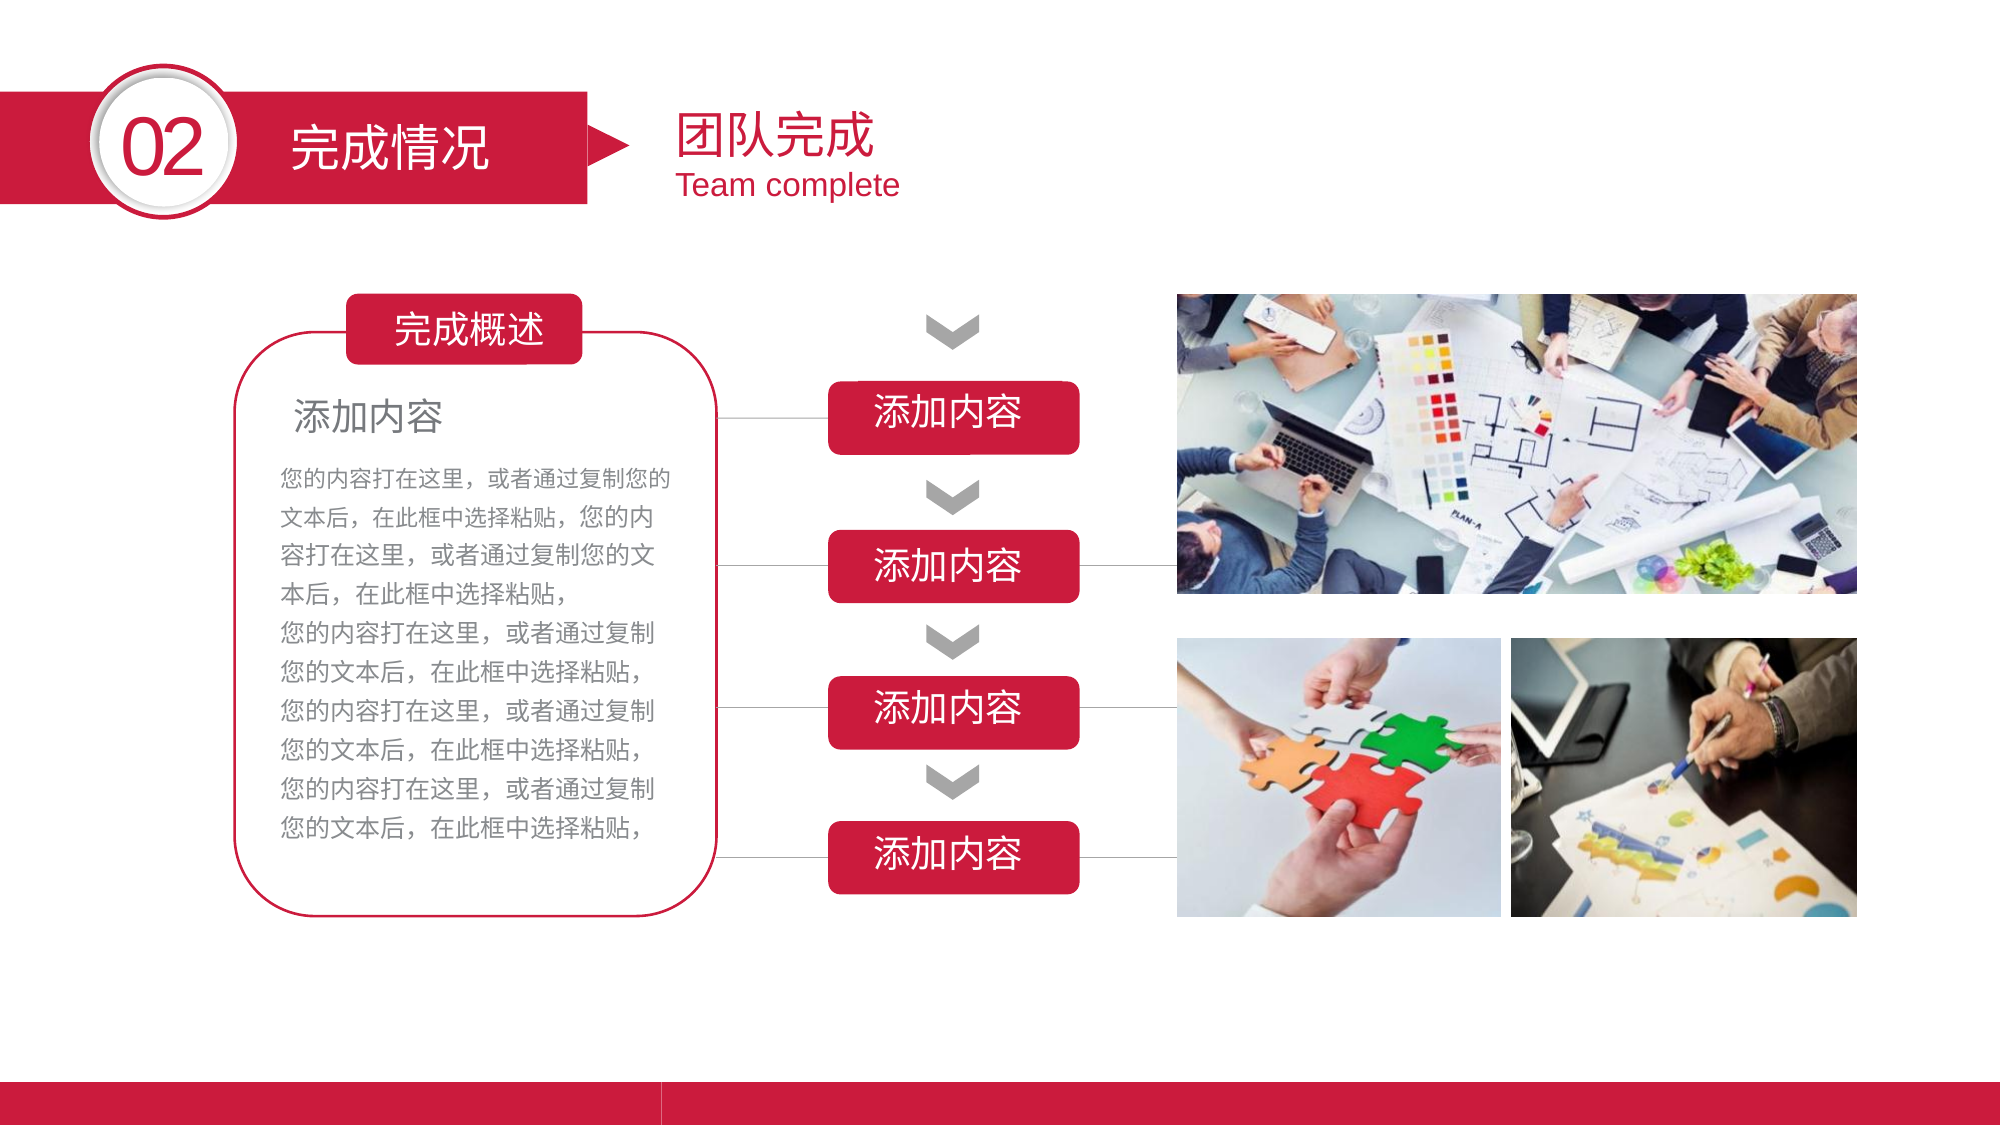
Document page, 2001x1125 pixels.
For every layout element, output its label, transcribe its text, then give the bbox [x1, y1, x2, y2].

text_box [828, 380, 1080, 455]
text_box 团队完成 Team complete [660, 96, 1101, 211]
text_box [828, 676, 1080, 750]
text_box [1330, 1081, 2000, 1125]
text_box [828, 821, 1080, 895]
text_box [925, 312, 981, 352]
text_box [87, 65, 252, 218]
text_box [0, 91, 87, 205]
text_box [716, 418, 1177, 858]
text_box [828, 529, 1080, 604]
text_box [233, 331, 718, 918]
text_box [661, 1081, 1330, 1125]
text_box [0, 1081, 661, 1125]
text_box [1177, 294, 1857, 917]
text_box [346, 293, 622, 365]
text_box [252, 91, 630, 205]
